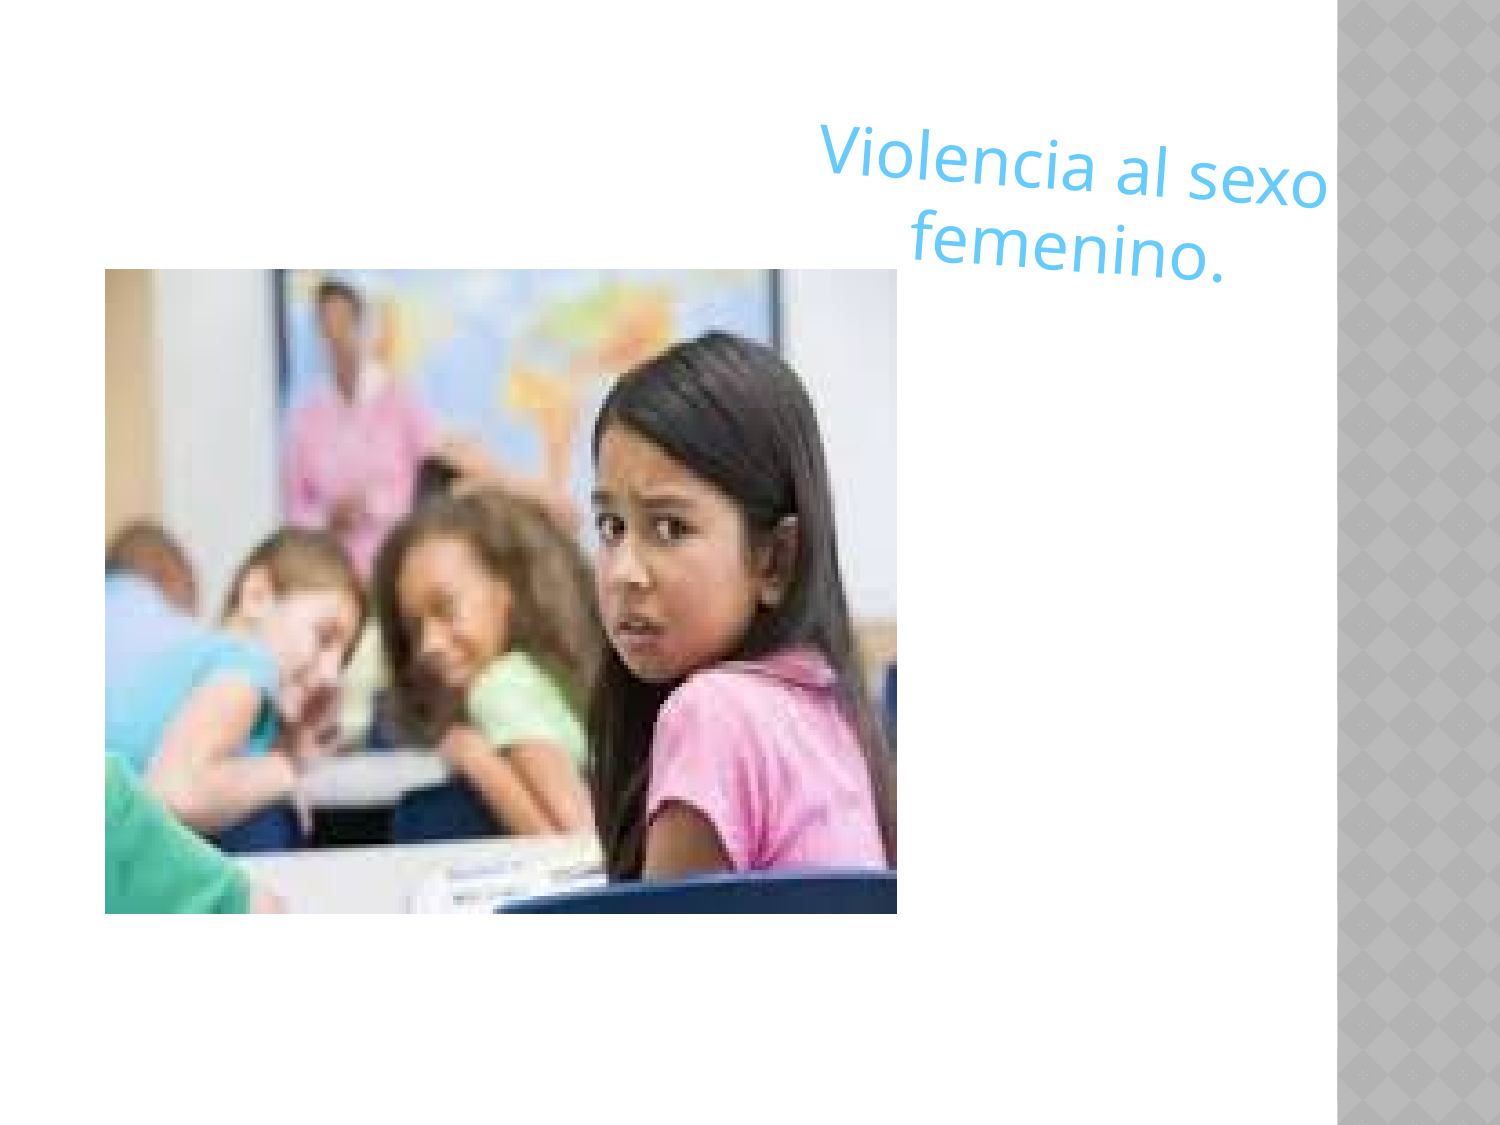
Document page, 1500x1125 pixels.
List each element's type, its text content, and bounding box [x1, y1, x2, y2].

text_box Violencia al sexo femenino. [738, 93, 1406, 316]
picture [105, 269, 898, 915]
